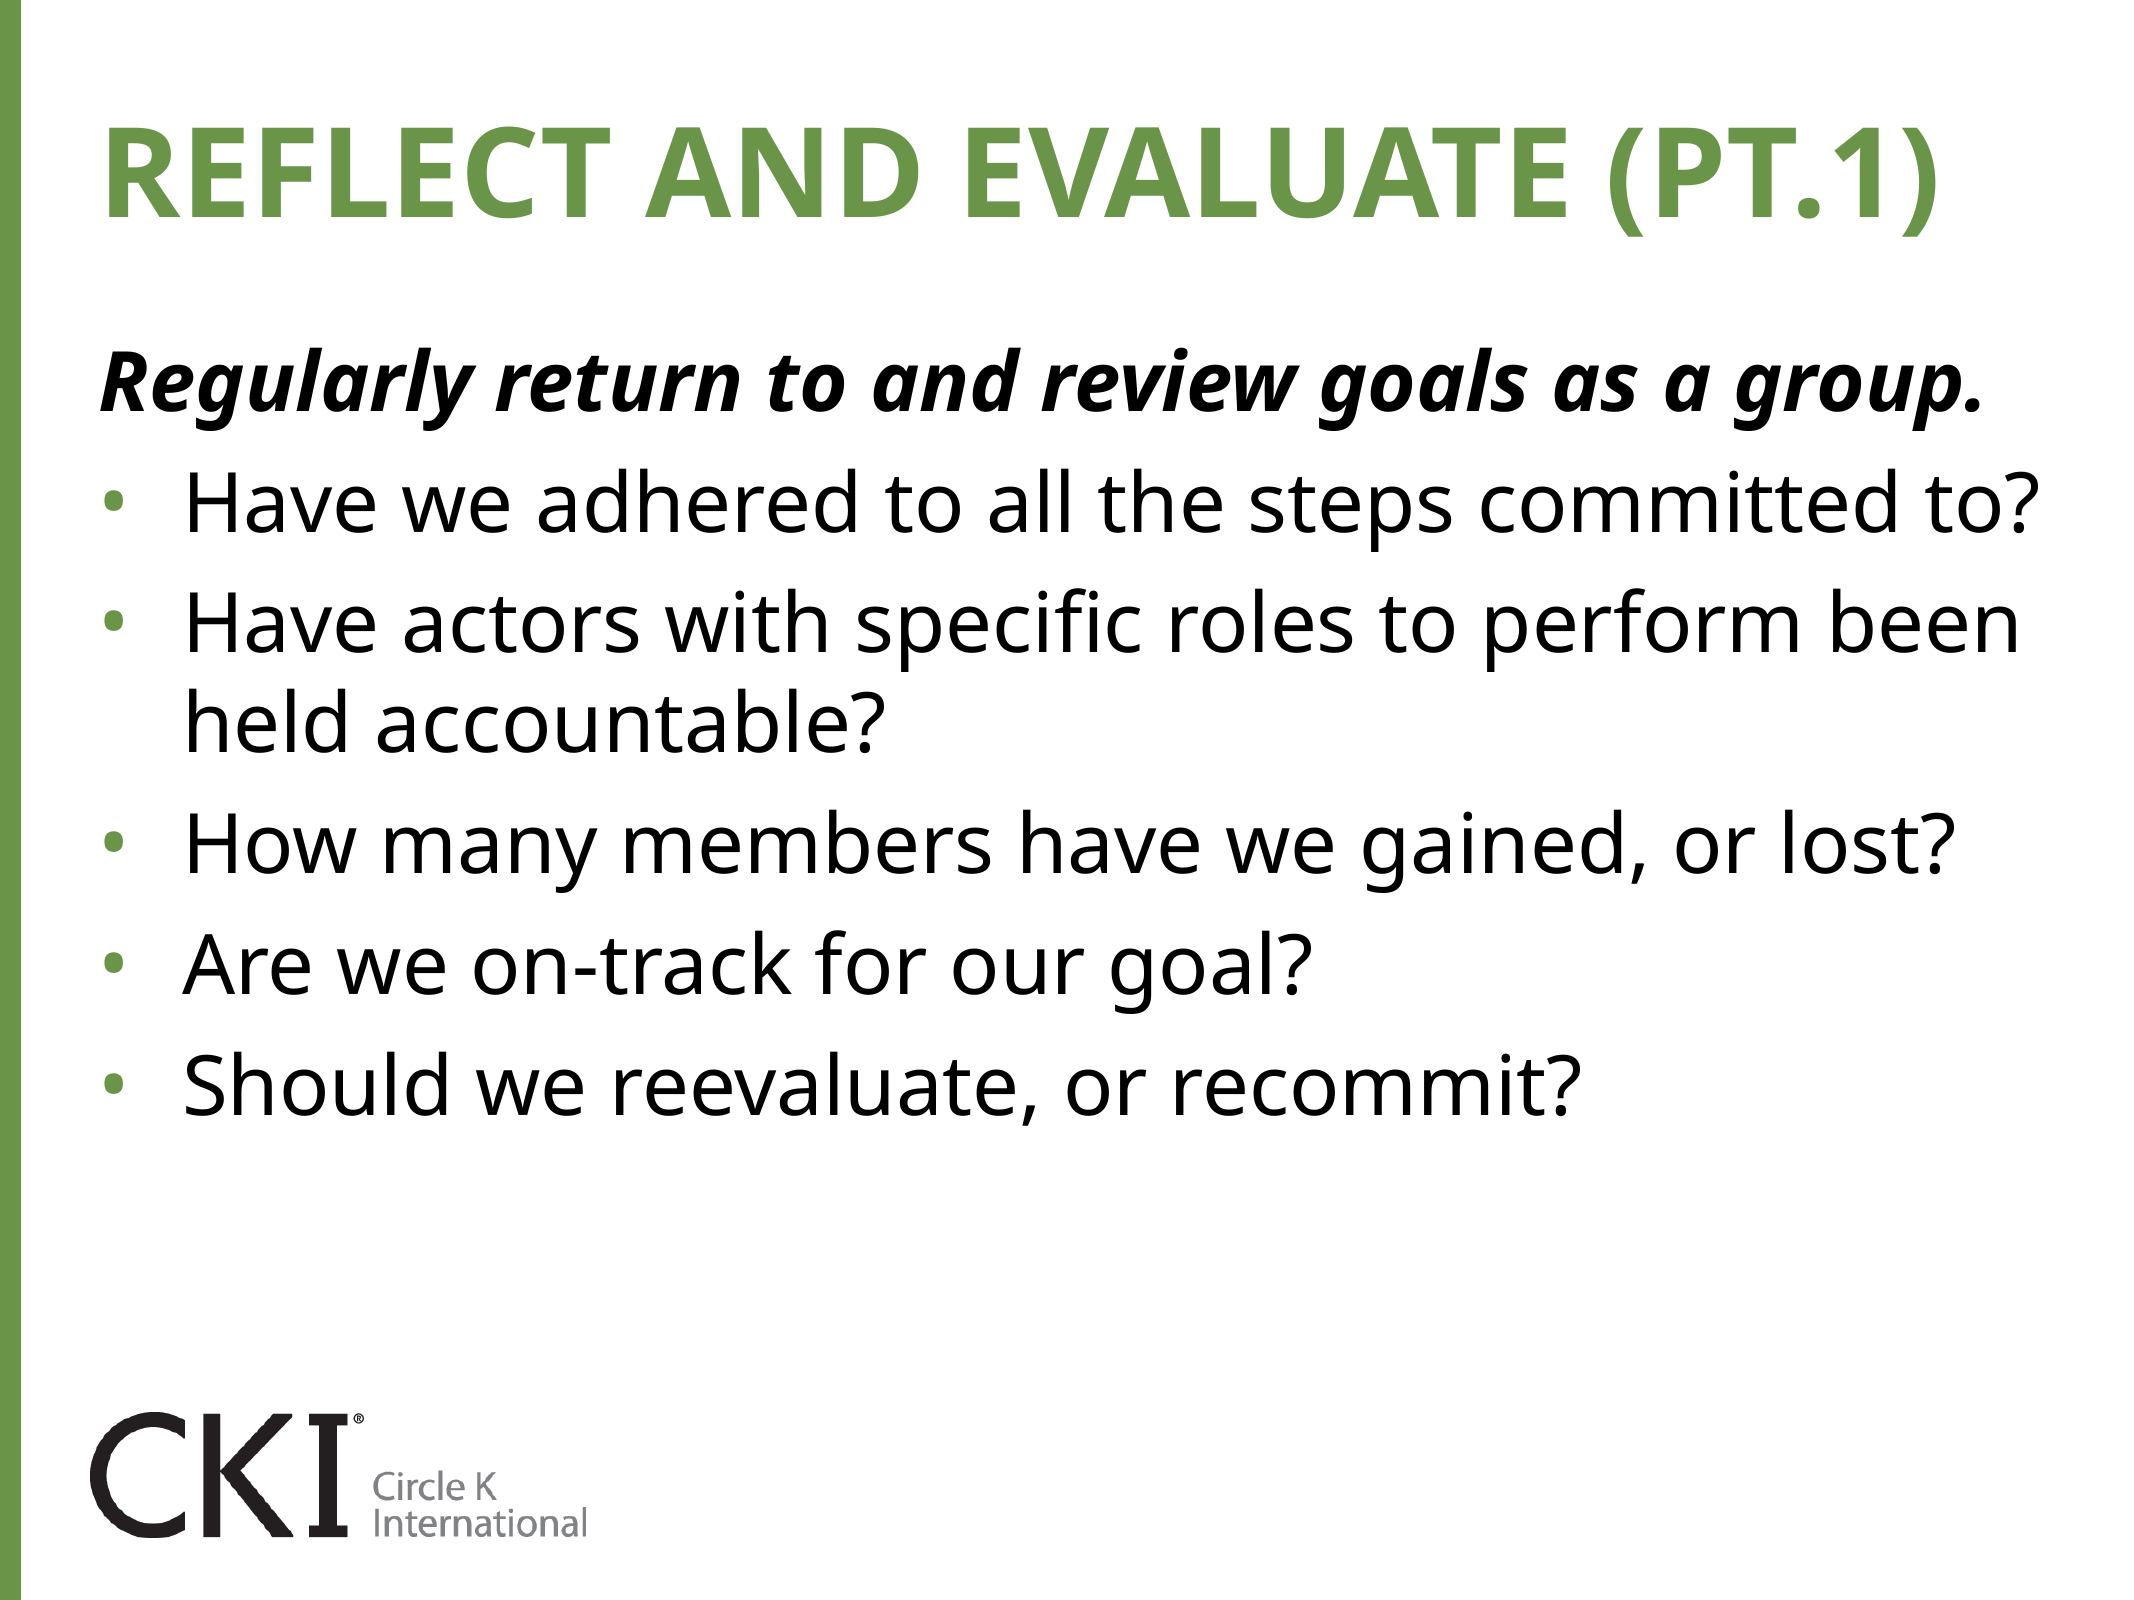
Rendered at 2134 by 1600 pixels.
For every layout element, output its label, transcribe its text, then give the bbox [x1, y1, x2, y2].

list REFLECT AND EVALUATE (PT.1) [90, 37, 1995, 298]
picture [90, 1412, 586, 1538]
list Regularly return to and review goals as a group. Have we adhered to all the steps committed to? Have actors with specific roles to perform been held accountable? How many members have we gained, or lost? Are we on-track for our goal? Should we reevaluate, or recommit? [90, 319, 2094, 1281]
